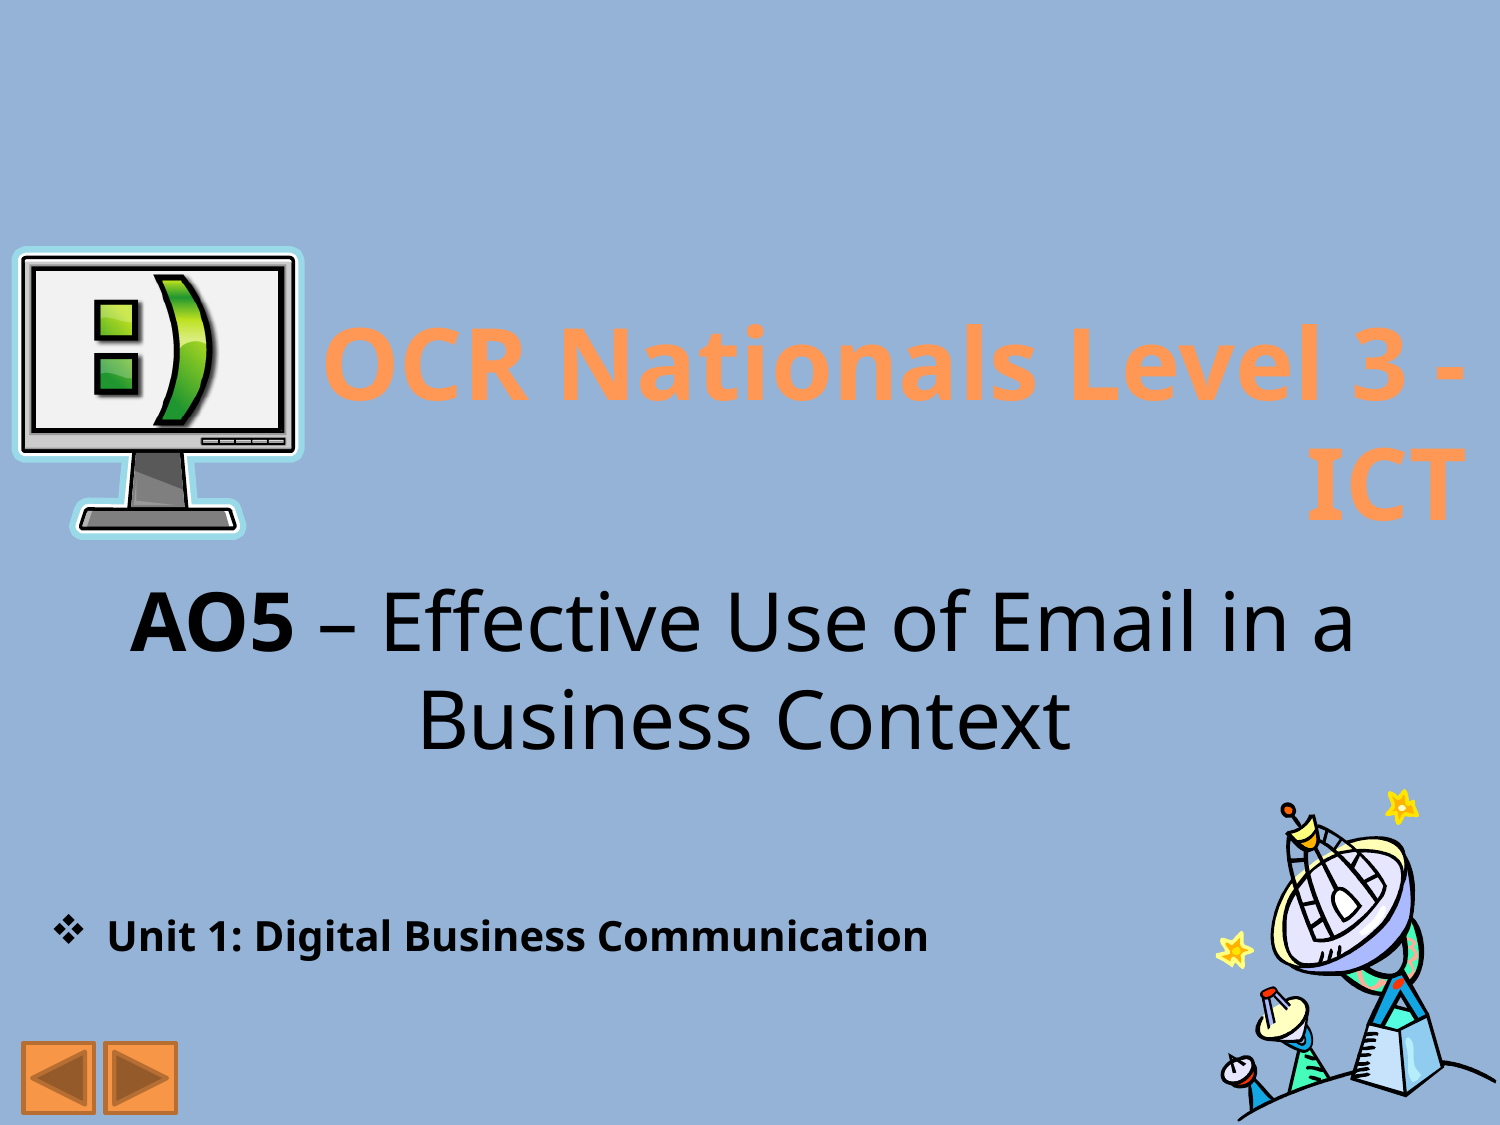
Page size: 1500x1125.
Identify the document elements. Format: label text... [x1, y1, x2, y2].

picture [68, 265, 239, 436]
title AO5 – Effective Use of Email in a Business Context [35, 562, 1454, 774]
list Unit 1: Digital Business Communication [35, 902, 1210, 1020]
picture [1215, 784, 1500, 1125]
